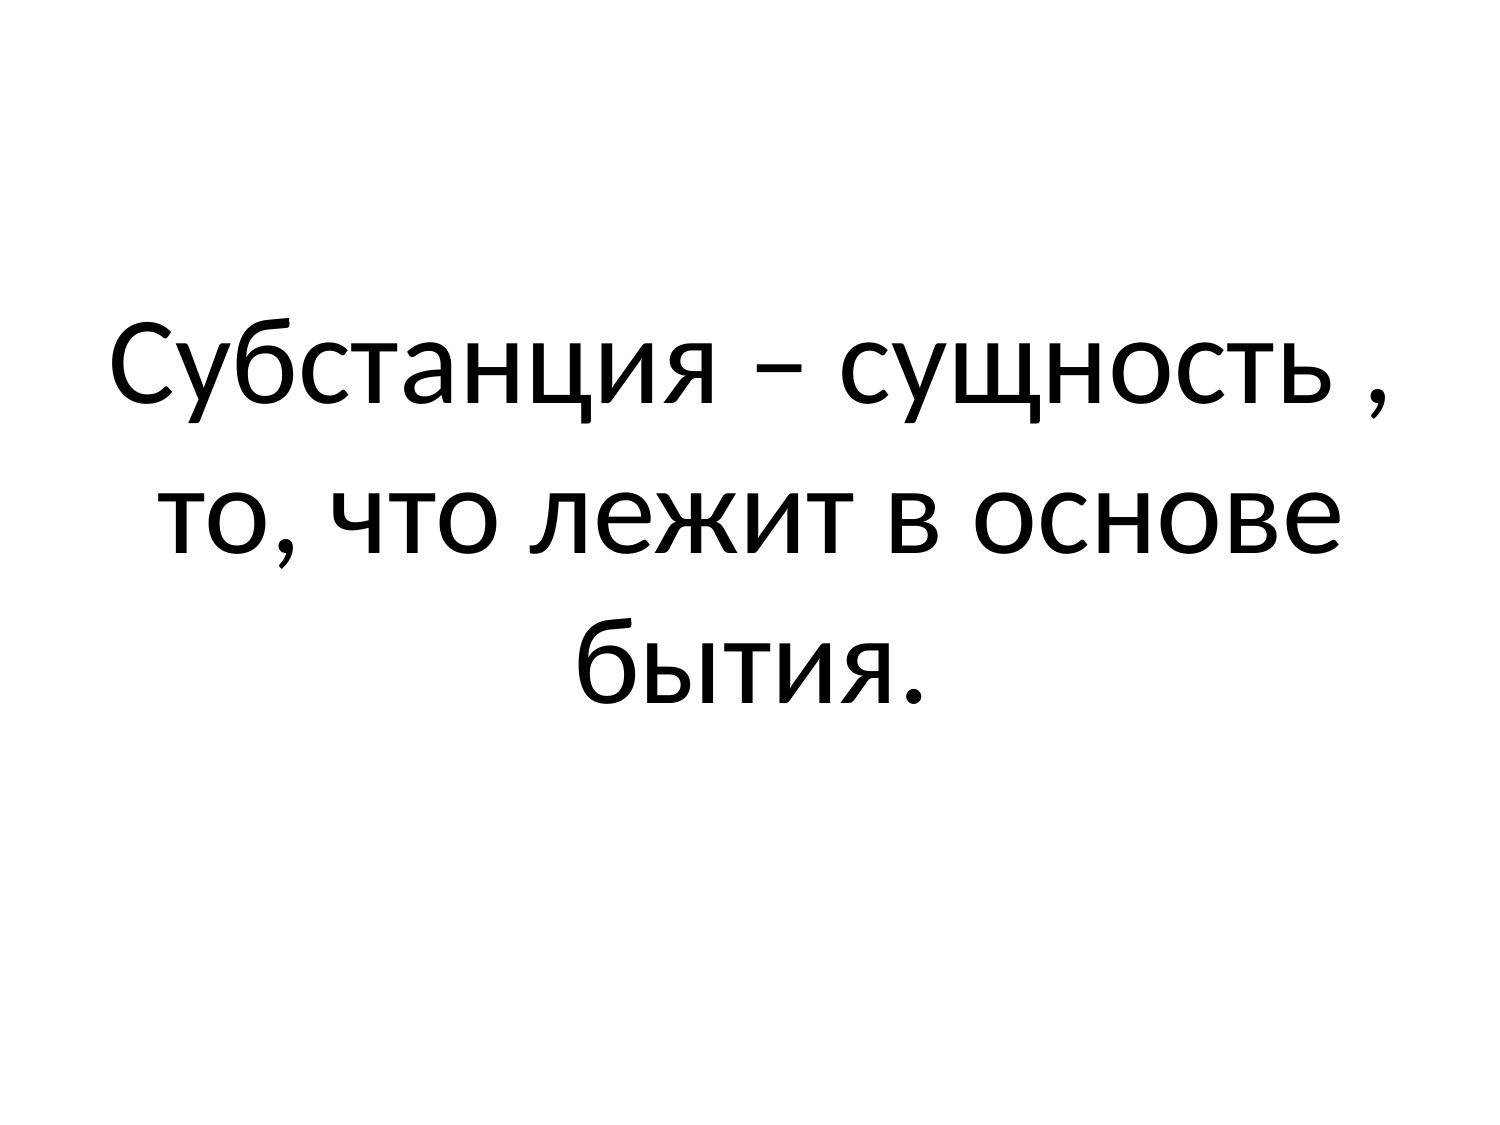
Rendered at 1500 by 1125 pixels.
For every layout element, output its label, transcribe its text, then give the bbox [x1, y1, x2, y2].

title Субстанция – сущность , то, что лежит в основе бытия. [76, 149, 1427, 858]
